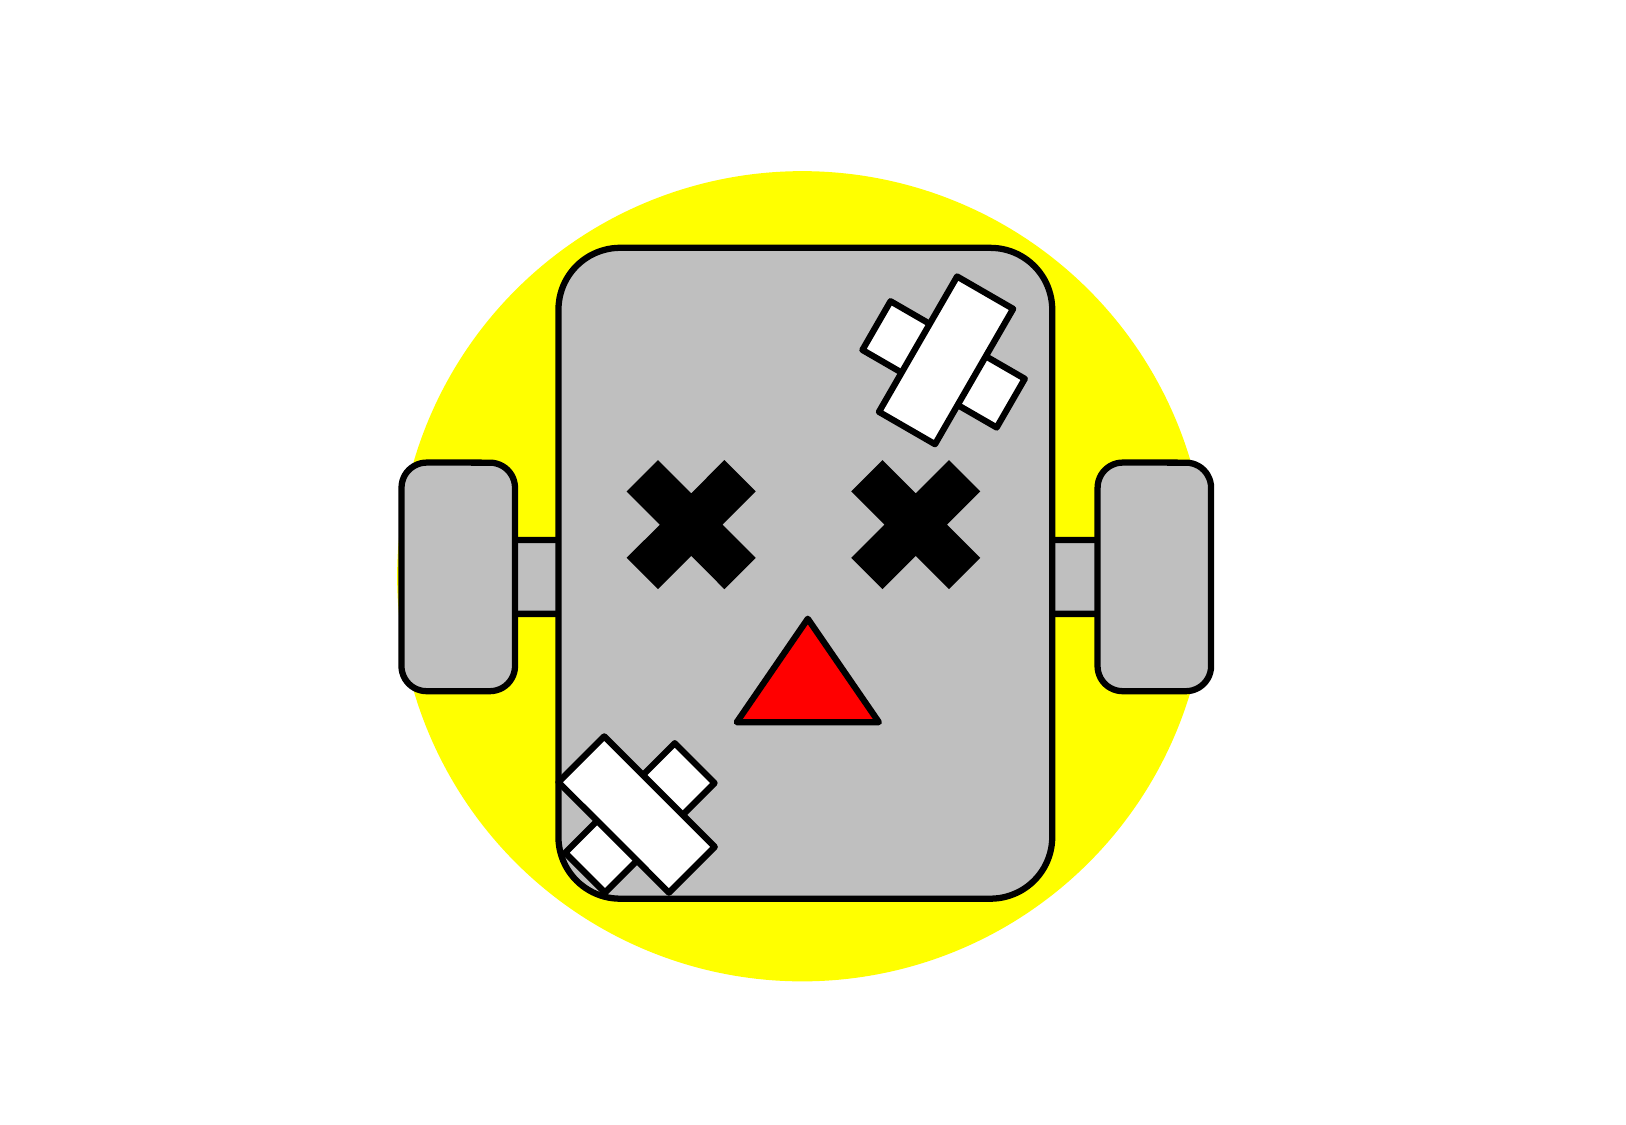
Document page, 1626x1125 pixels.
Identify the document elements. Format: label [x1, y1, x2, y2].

text_box [396, 170, 1212, 982]
